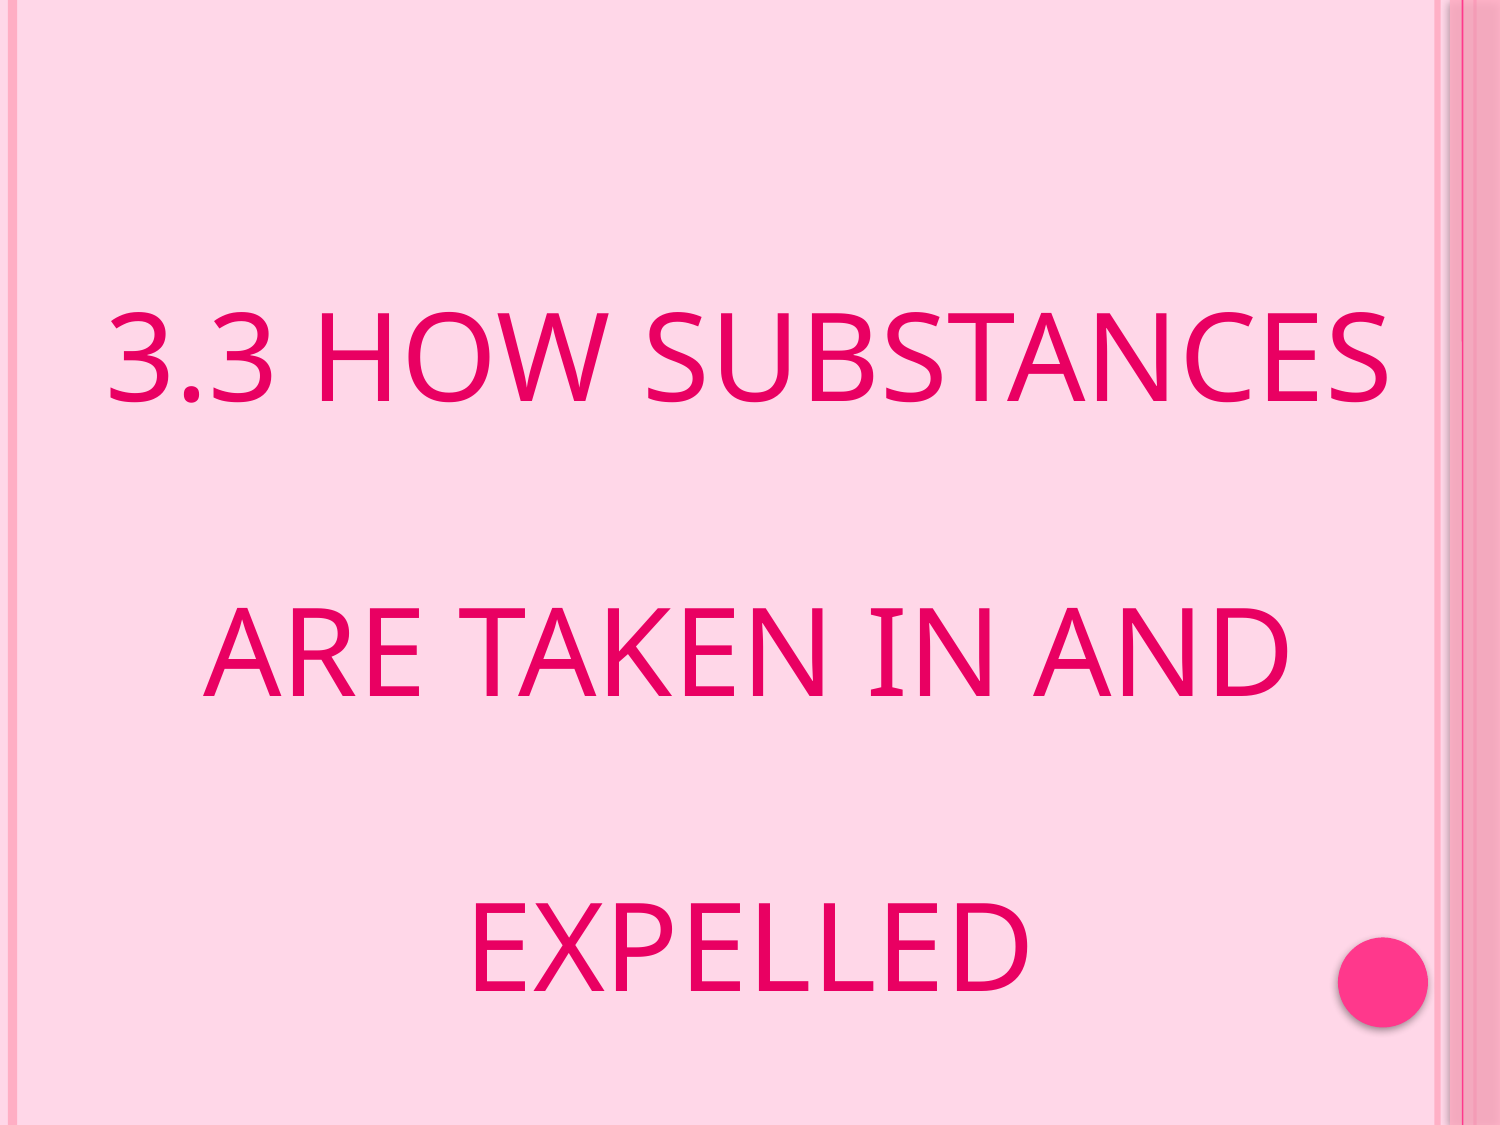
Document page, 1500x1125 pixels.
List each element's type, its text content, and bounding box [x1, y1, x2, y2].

title 3.3 HOW SUBSTANCES ARE TAKEN IN AND EXPELLED [0, 30, 1500, 1024]
